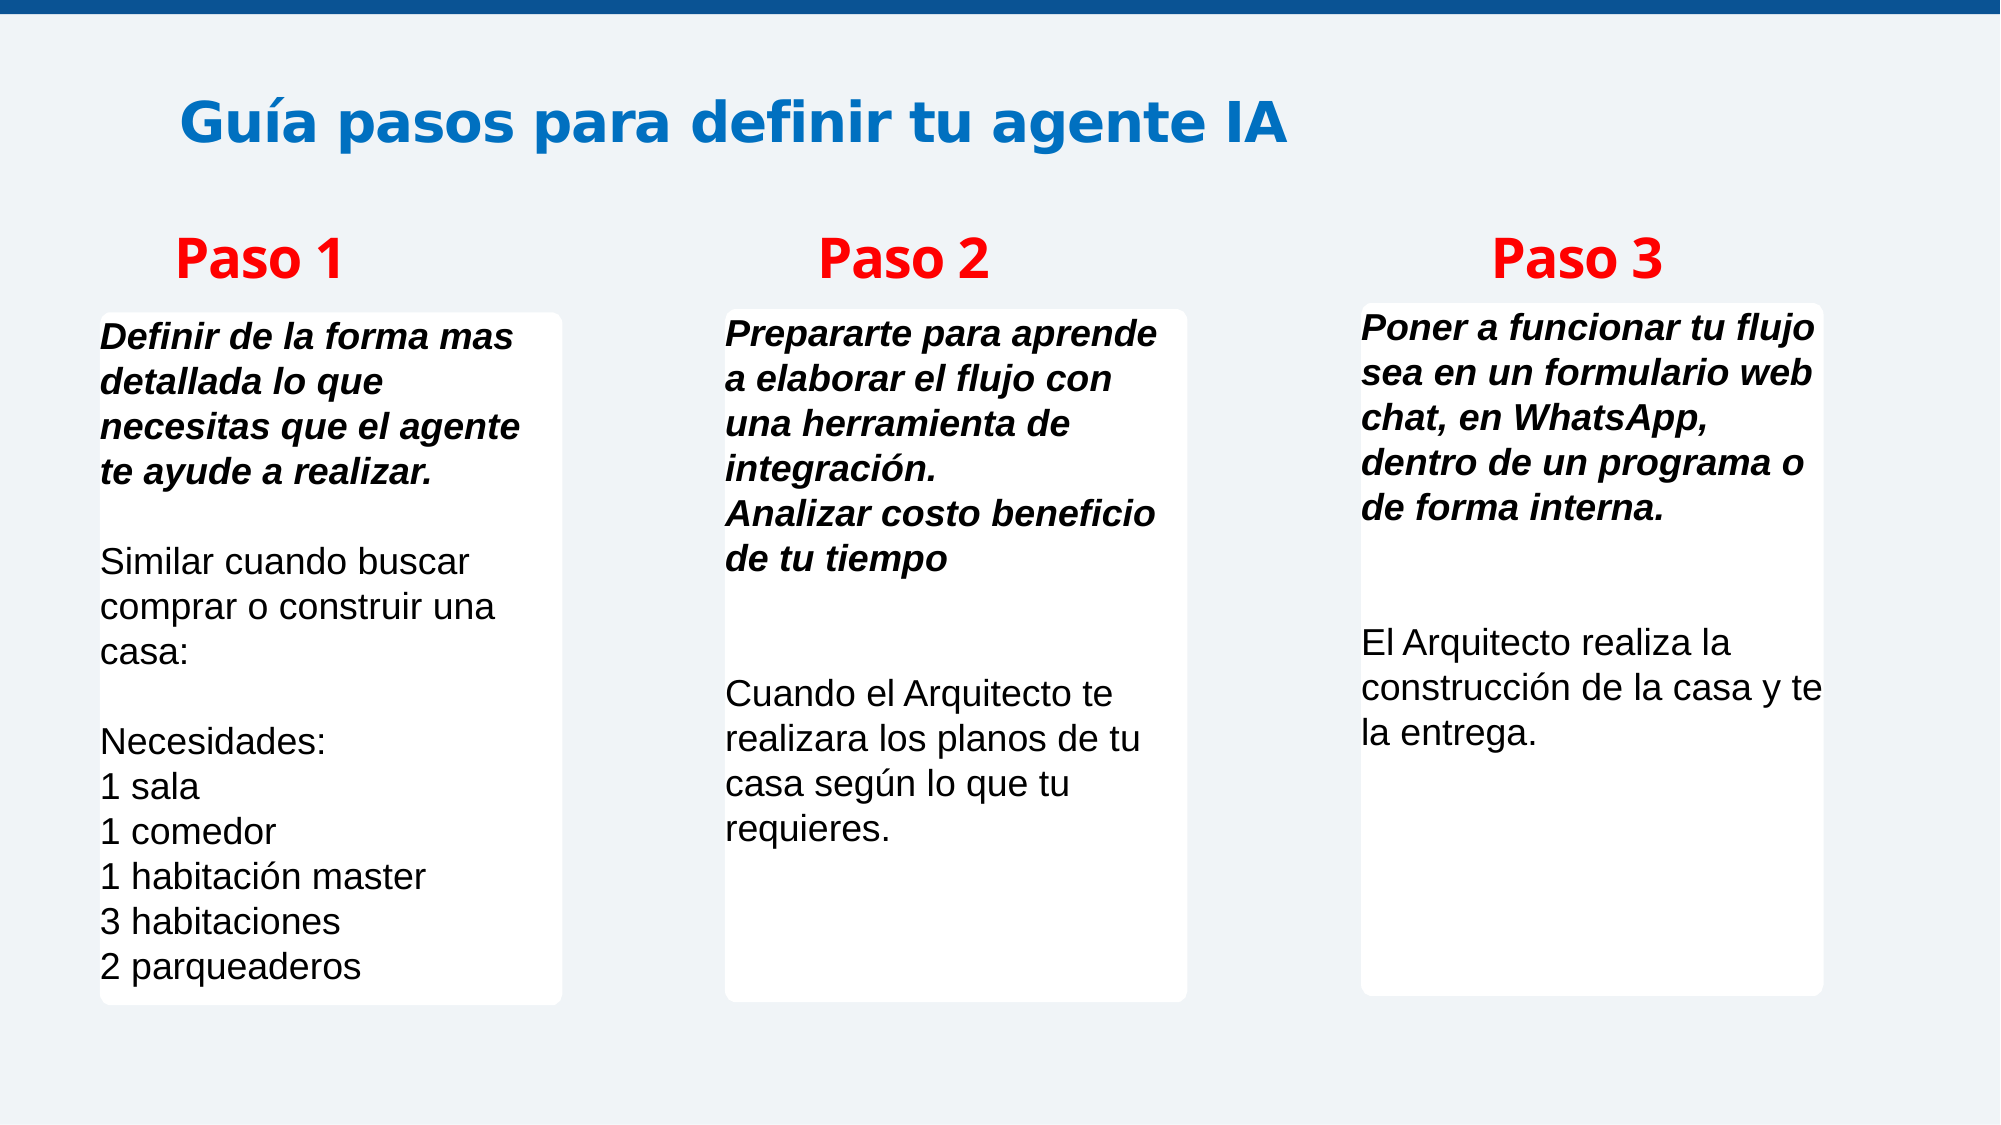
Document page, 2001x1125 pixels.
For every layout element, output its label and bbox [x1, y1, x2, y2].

text_box [0, 0, 2000, 1125]
